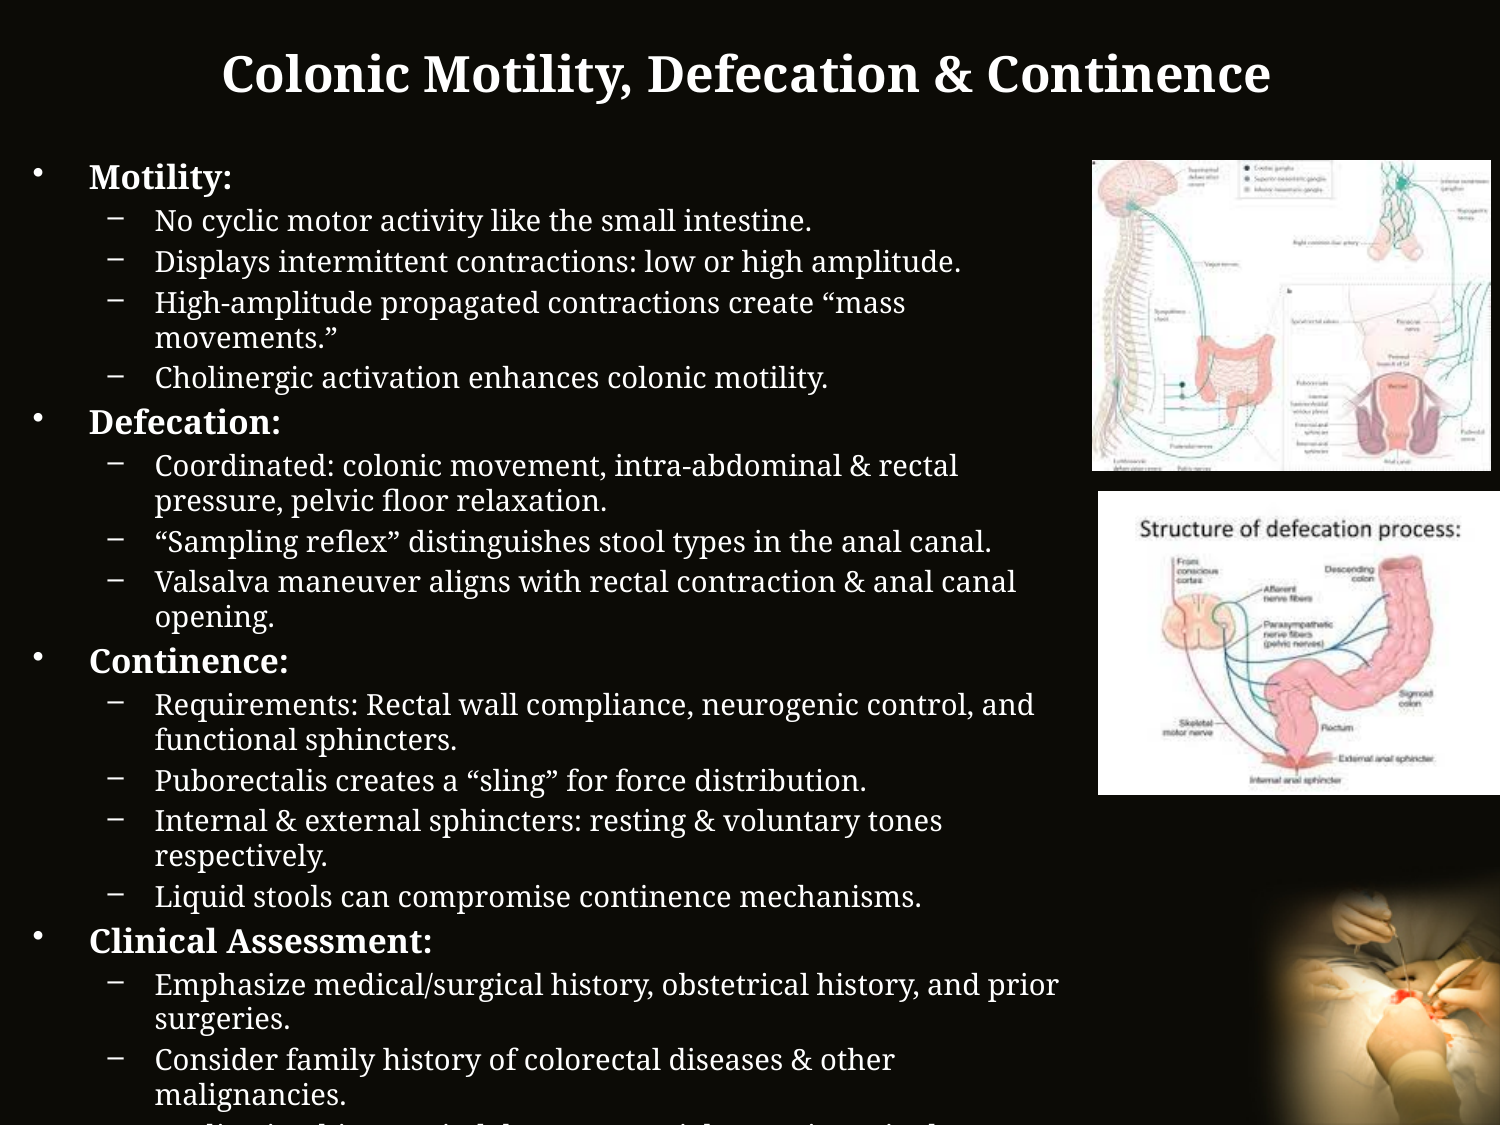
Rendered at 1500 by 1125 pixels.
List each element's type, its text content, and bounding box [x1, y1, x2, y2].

picture [0, 0, 1500, 1125]
title Colonic Motility, Defecation & Continence [206, 30, 1377, 115]
list Motility: No cyclic motor activity like the small intestine. Displays intermittent contractions: low or high amplitude. High-amplitude propagated contractions create “mass movements.” Cholinergic activation enhances colonic motility. Defecation: Coordinated: colonic movement, intra-abdominal & rectal pressure, pelvic floor relaxation. “Sampling reflex” distinguishes stool types in the anal canal. Valsalva maneuver aligns with rectal contraction & anal canal opening. Continence: Requirements: Rectal wall compliance, neurogenic control, and functional sphincters. Puborectalis creates a “sling” for force distribution. Internal & external sphincters: resting & voluntary tones respectively. Liquid stools can compromise continence mechanisms. Clinical Assessment: Emphasize medical/surgical history, obstetrical history, and prior surgeries. Consider family history of colorectal diseases & other malignancies. Medication history vital due to potential gastrointestinal symptoms. Abdomen inspection and digital rectal exam crucial before intervention. [17, 148, 1099, 1024]
